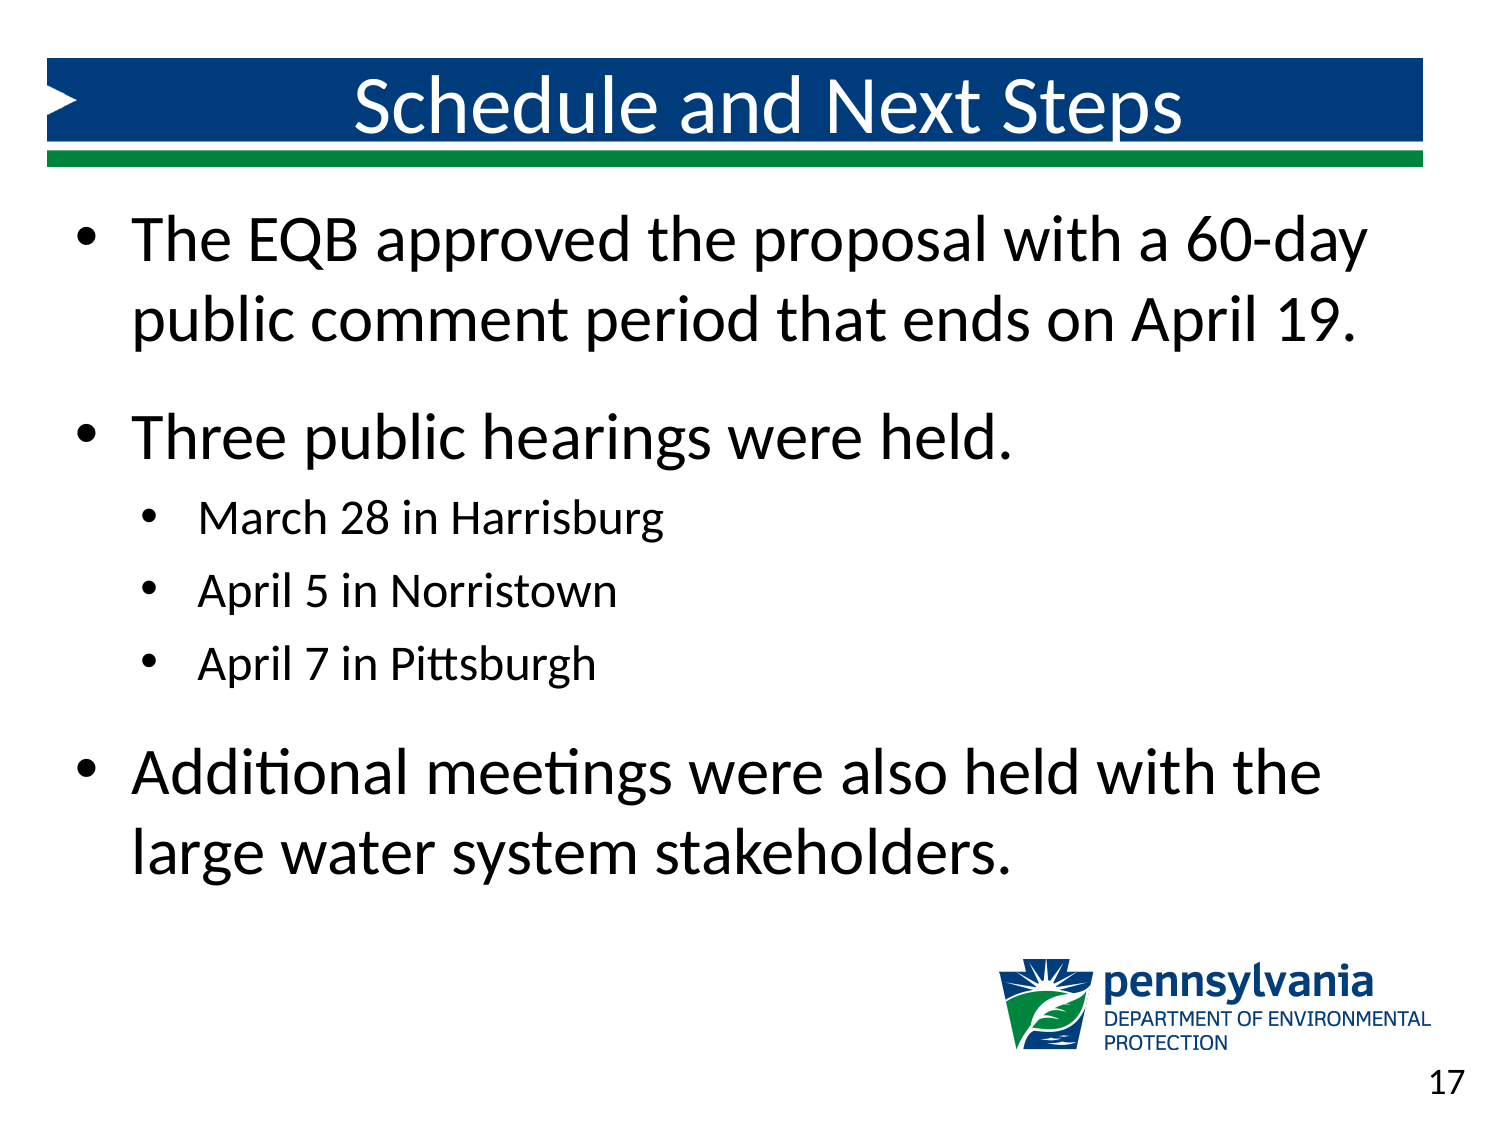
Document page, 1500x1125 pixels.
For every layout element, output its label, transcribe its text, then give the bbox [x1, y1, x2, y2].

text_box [47, 58, 1423, 167]
picture [999, 958, 1431, 1051]
text_box 17 [1412, 1049, 1481, 1110]
list The EQB approved the proposal with a 60-day public comment period that ends on April 19. Three public hearings were held. March 28 in Harrisburg April 5 in Norristown April 7 in Pittsburgh Additional meetings were also held with the large water system stakeholders. [59, 187, 1410, 980]
